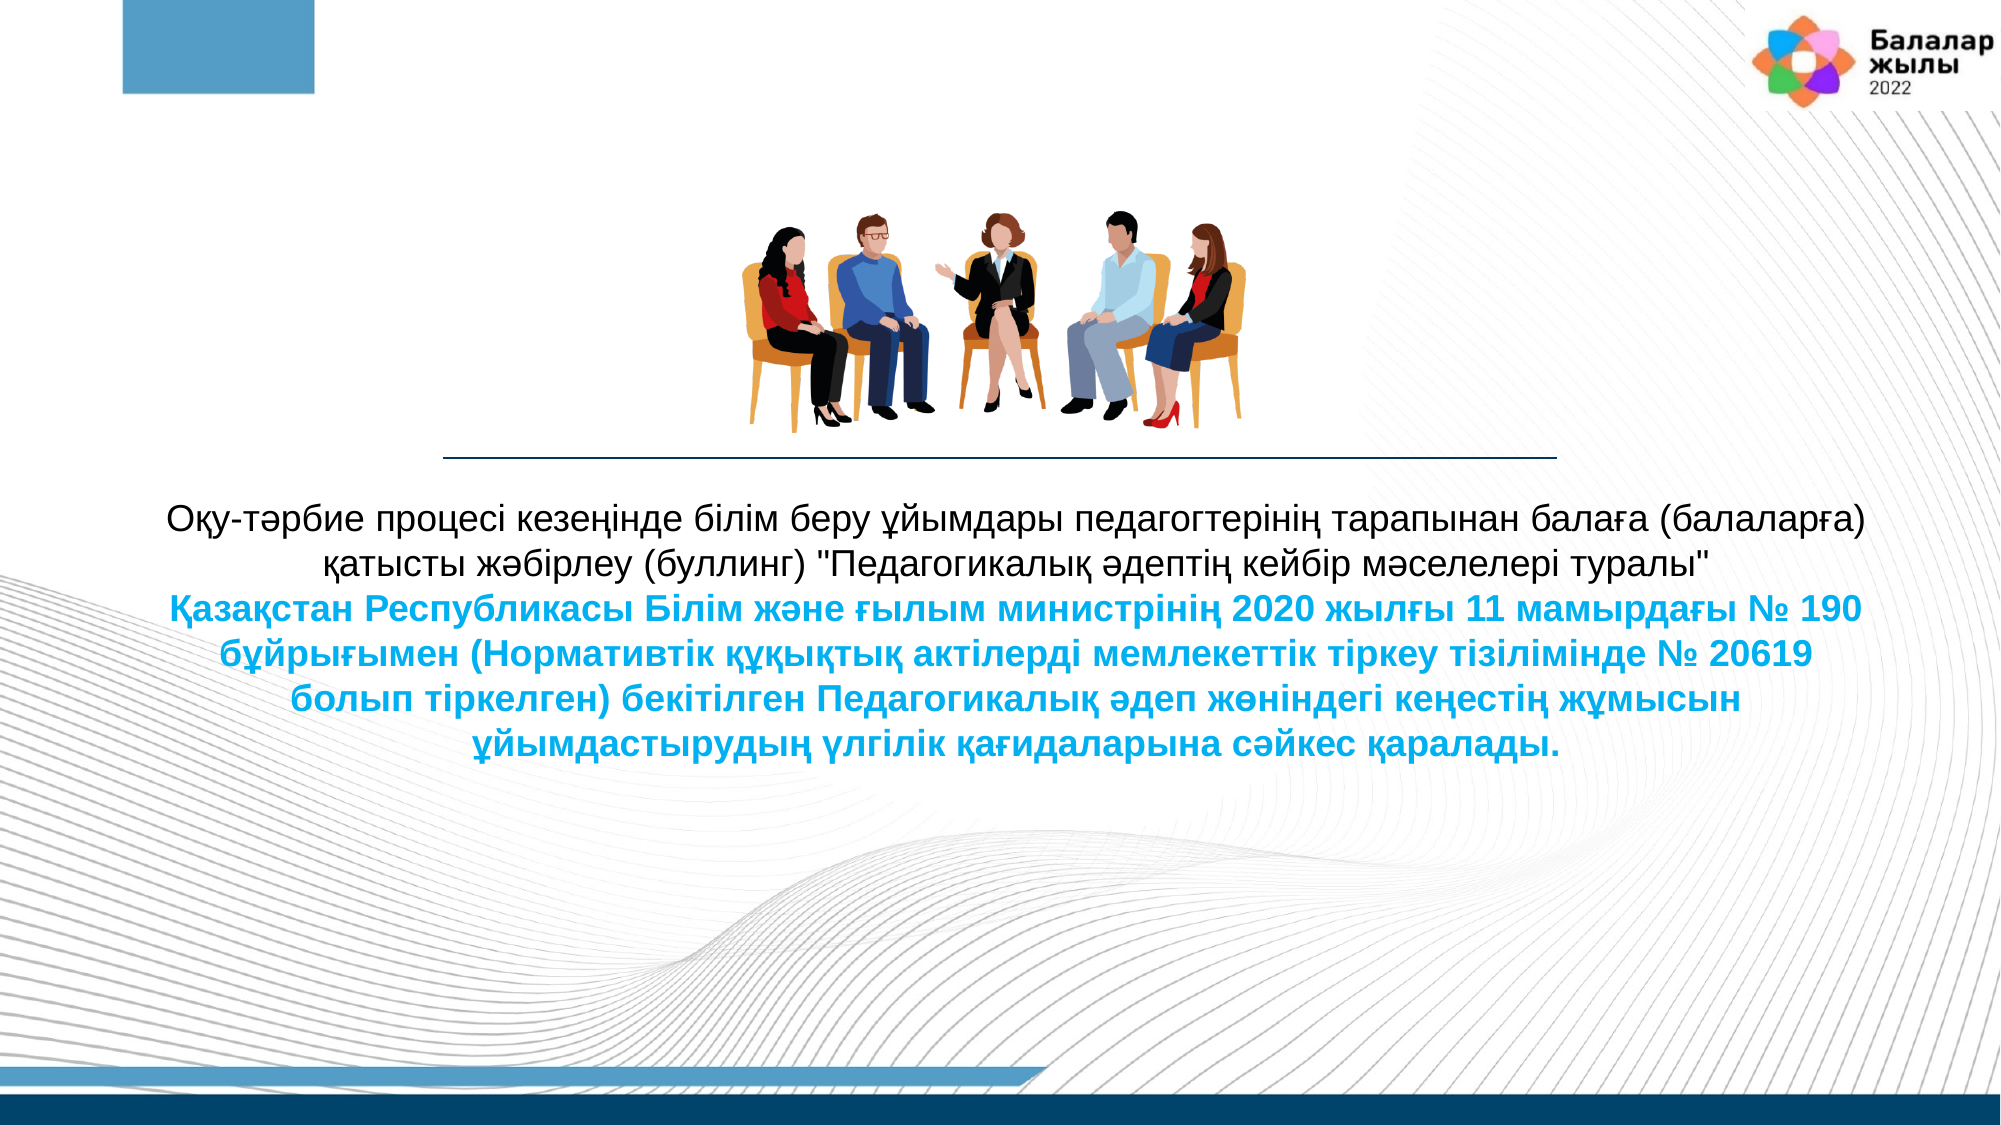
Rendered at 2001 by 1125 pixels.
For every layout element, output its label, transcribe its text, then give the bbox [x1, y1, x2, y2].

picture [0, 0, 2001, 1125]
text_box Оқу-тәрбие процесі кезеңінде білім беру ұйымдары педагогтерінің тарапынан балаға (балаларға) қатысты жәбірлеу (буллинг) "Педагогикалық әдептің кейбір мәселелері туралы" Қазақстан Республикасы Білім және ғылым министрінің 2020 жылғы 11 мамырдағы № 190 бұйрығымен (Нормативтік құқықтық актілерді мемлекеттік тіркеу тізілімінде № 20619 болып тіркелген) бекітілген Педагогикалық әдеп жөніндегі кеңестің жұмысын ұйымдастырудың үлгілік қағидаларына сәйкес қаралады. [144, 486, 1889, 846]
